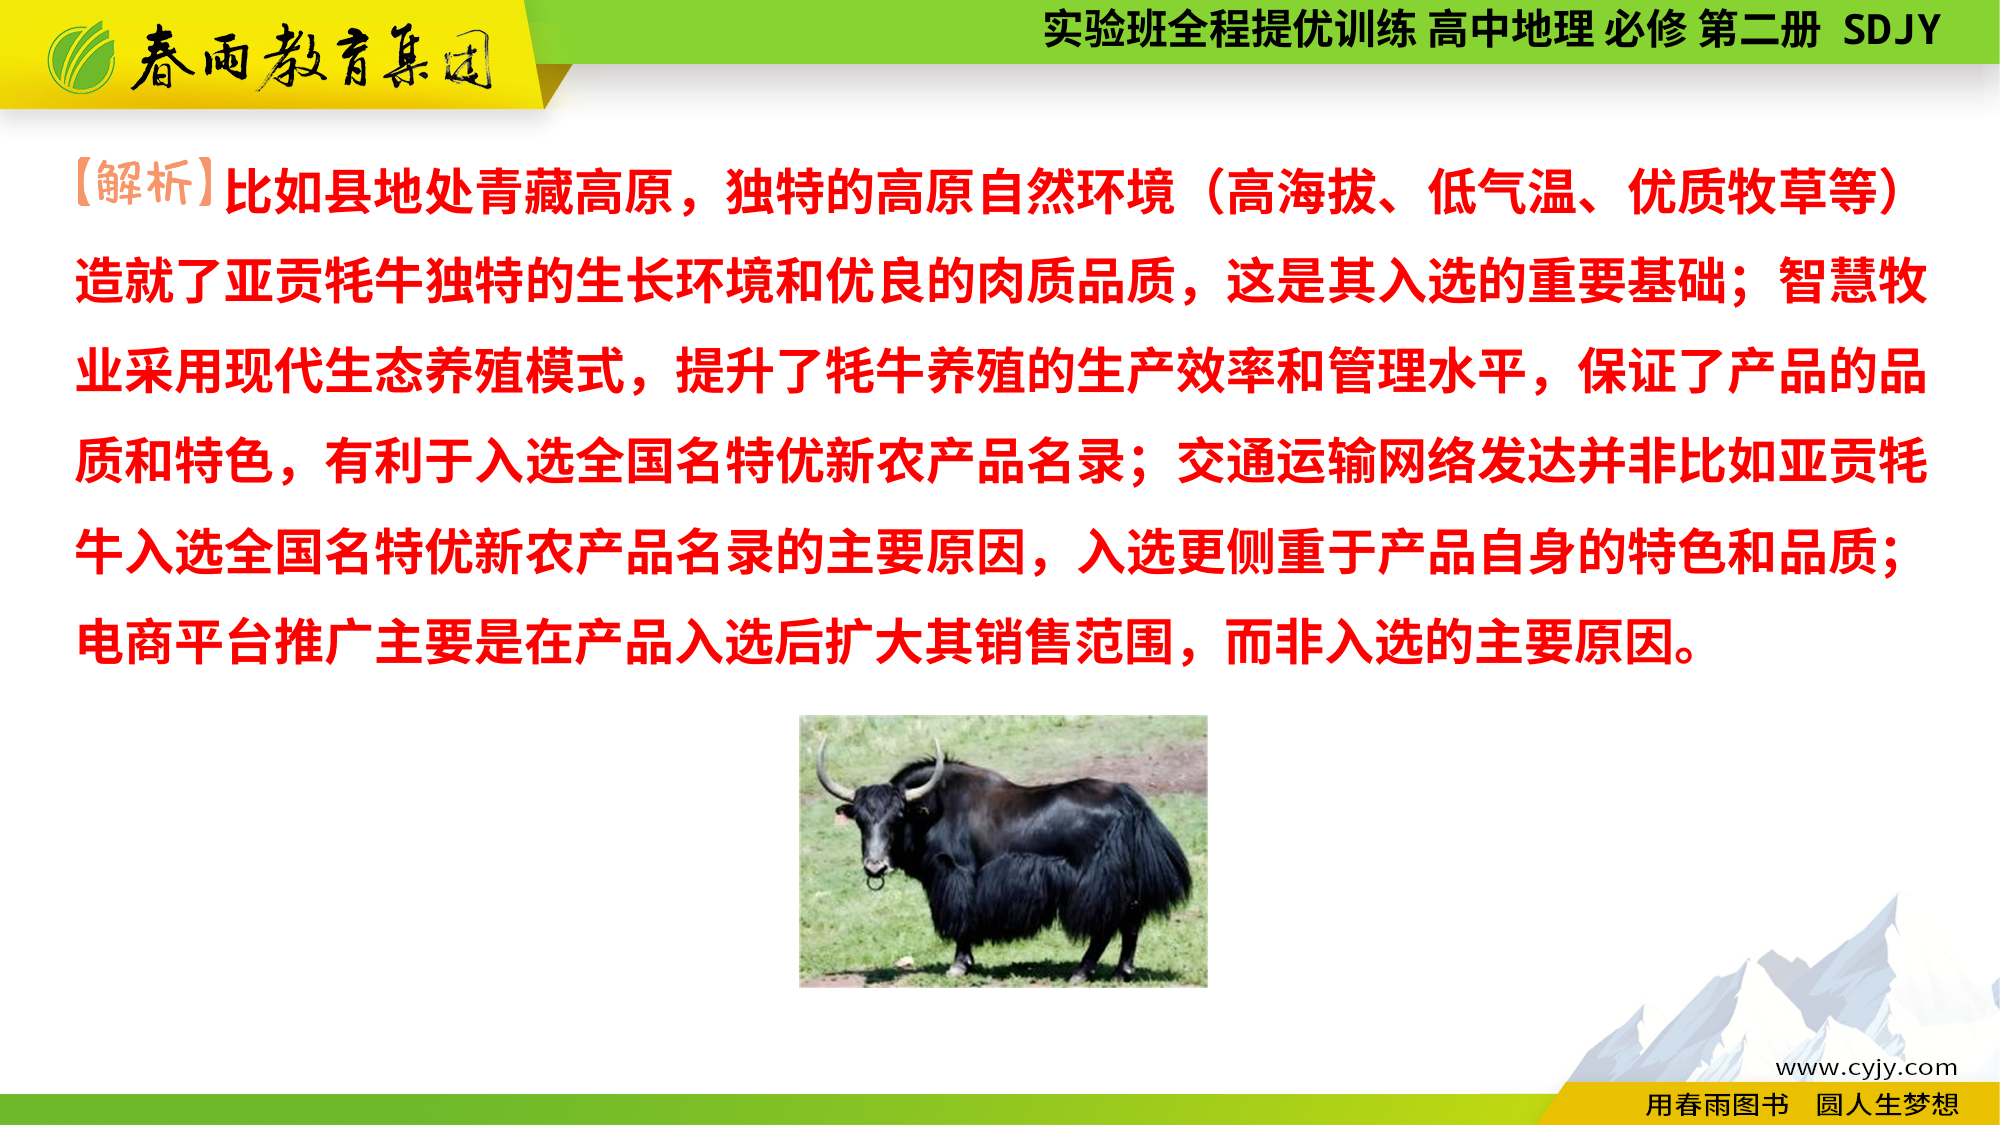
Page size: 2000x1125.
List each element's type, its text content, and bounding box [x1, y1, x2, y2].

list 比如县地处青藏高原，独特的高原自然环境（高海拔、低气温、优质牧草等）造就了亚贡牦牛独特的生长环境和优良的肉质品质，这是其入选的重要基础；智慧牧业采用现代生态养殖模式，提升了牦牛养殖的生产效率和管理水平，保证了产品的品质和特色，有利于入选全国名特优新农产品名录；交通运输网络发达并非比如亚贡牦牛入选全国名特优新农产品名录的主要原因，入选更侧重于产品自身的特色和品质；电商平台推广主要是在产品入选后扩大其销售范围，而非入选的主要原因。 [59, 122, 1944, 774]
picture [0, 0, 2000, 1125]
